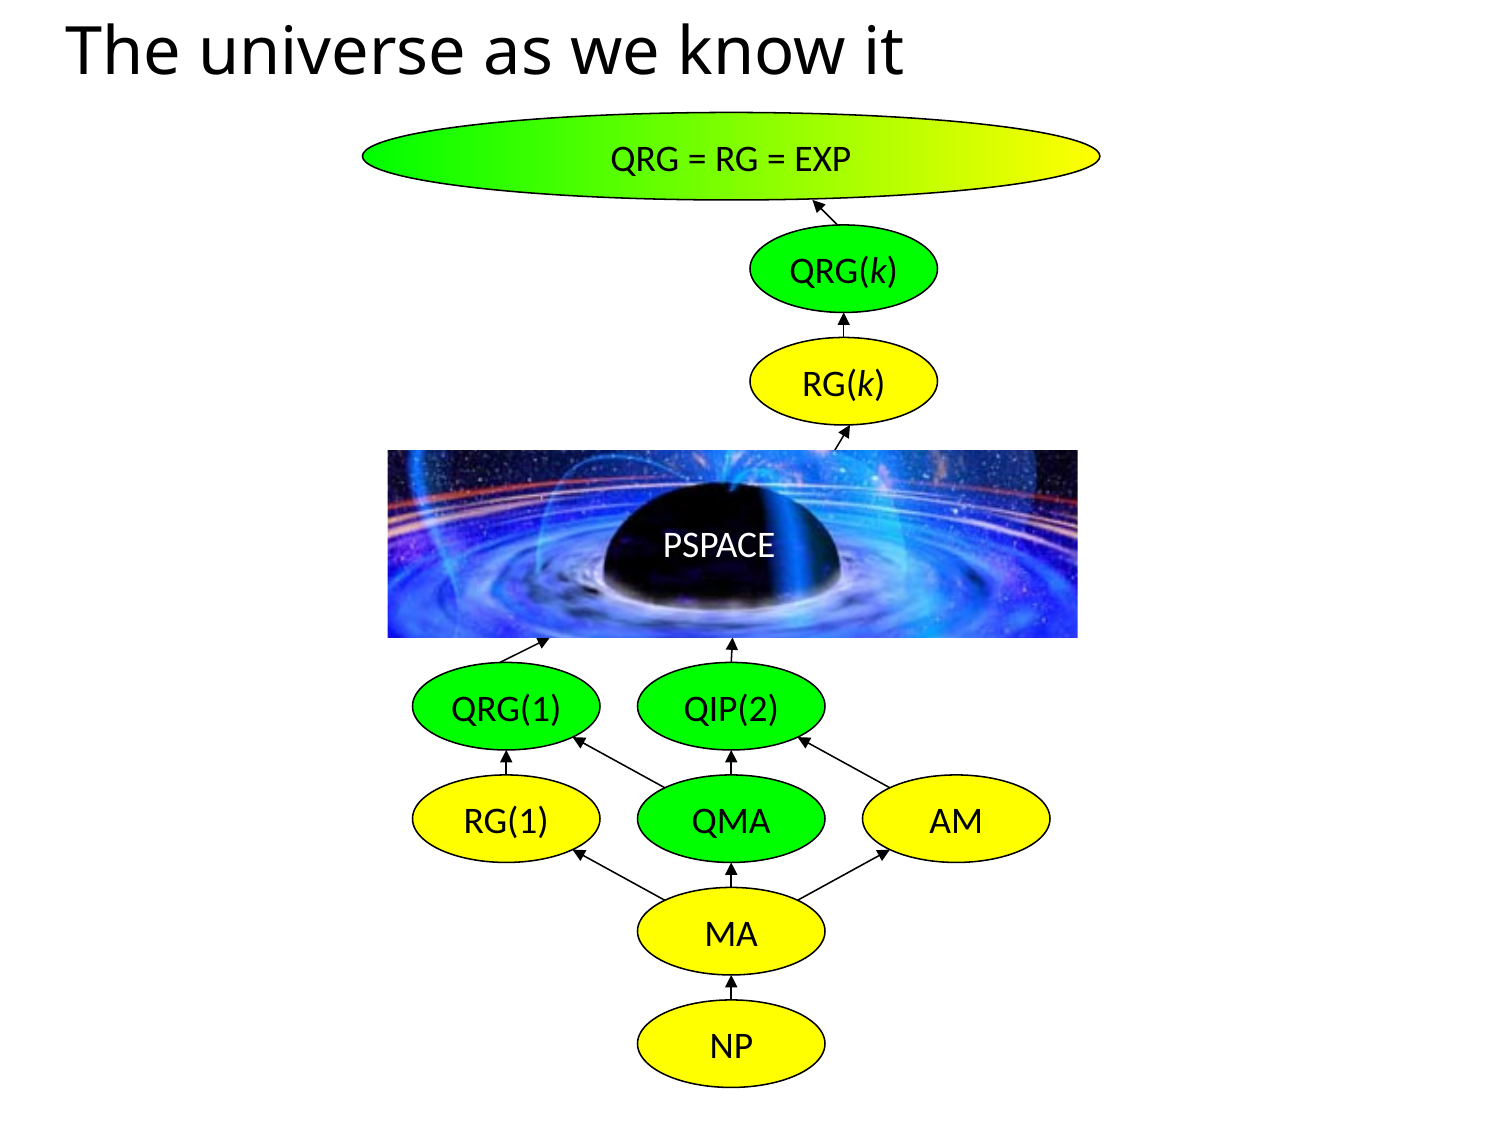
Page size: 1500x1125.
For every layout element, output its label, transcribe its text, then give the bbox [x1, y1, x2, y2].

text_box [812, 199, 838, 226]
title The universe as we know it [50, 0, 1463, 175]
text_box RG(k) [750, 337, 938, 425]
text_box QMA [637, 774, 826, 863]
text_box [797, 849, 891, 901]
text_box NP [637, 999, 826, 1088]
text_box QRG(1) [412, 662, 601, 750]
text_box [797, 736, 891, 788]
text_box QRG(k) [750, 224, 938, 313]
text_box RG(1) [412, 774, 601, 863]
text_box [572, 736, 666, 788]
text_box QRG = RG = EXP [362, 112, 1100, 200]
text_box MA [637, 887, 826, 975]
text_box AM [862, 774, 1051, 863]
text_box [572, 849, 666, 901]
text_box [836, 424, 850, 448]
picture [387, 449, 1078, 638]
text_box QIP(2) [637, 662, 826, 750]
